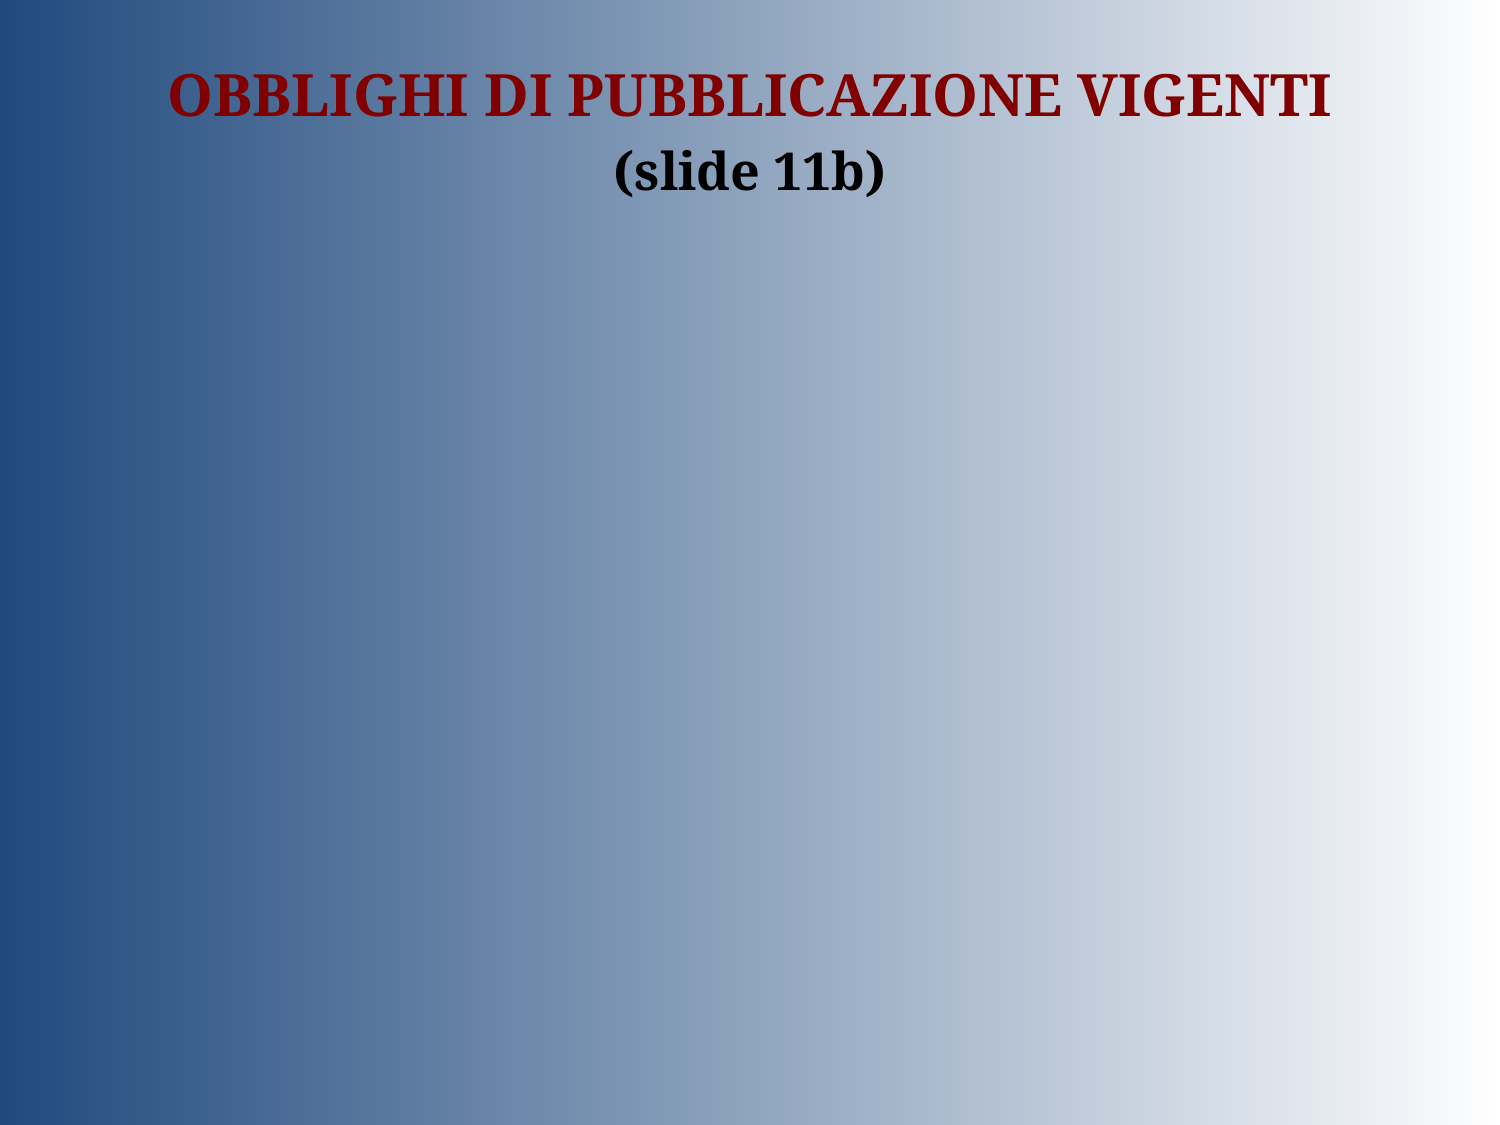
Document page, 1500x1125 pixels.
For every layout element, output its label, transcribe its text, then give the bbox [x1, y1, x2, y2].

list OBBLIGHI DI PUBBLICAZIONE VIGENTI (slide 11b) [75, 50, 1425, 1005]
